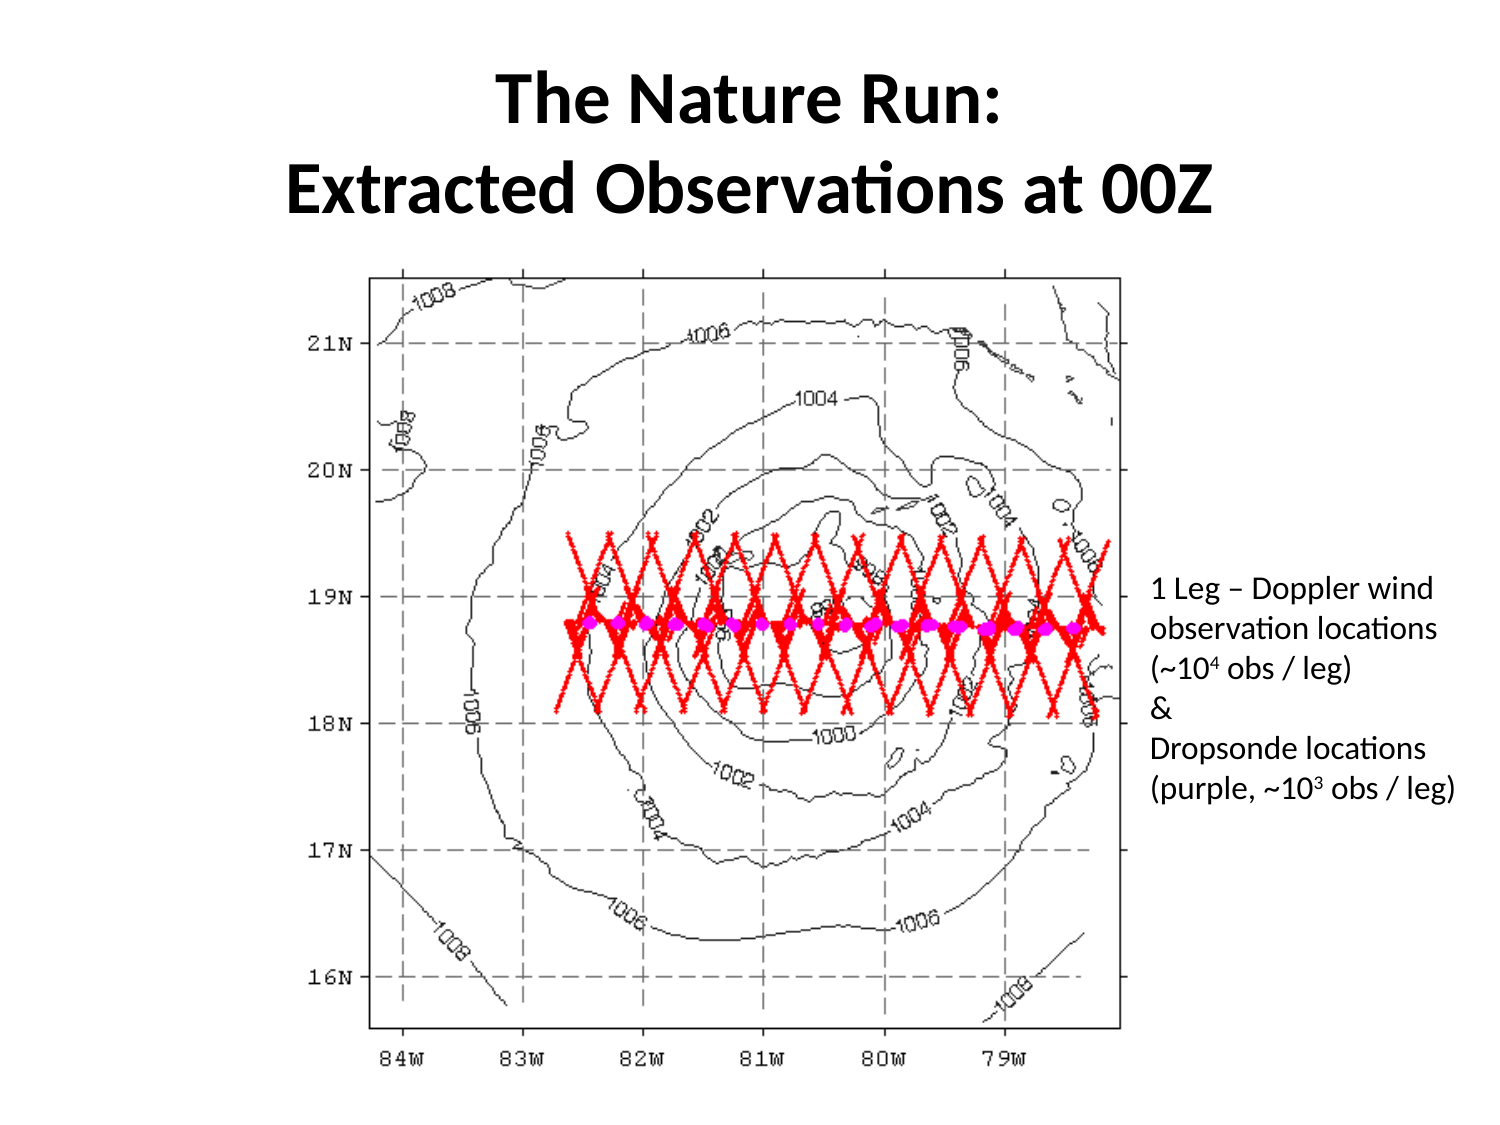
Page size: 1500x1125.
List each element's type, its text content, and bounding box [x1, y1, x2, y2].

text_box The Nature Run: Extracted Observations at 00Z [74, 45, 1425, 233]
text_box 1 Leg – Doppler wind observation locations (~104 obs / leg) & Dropsonde locations (purple, ~103 obs / leg) [1147, 559, 1472, 814]
picture [248, 256, 1143, 1089]
